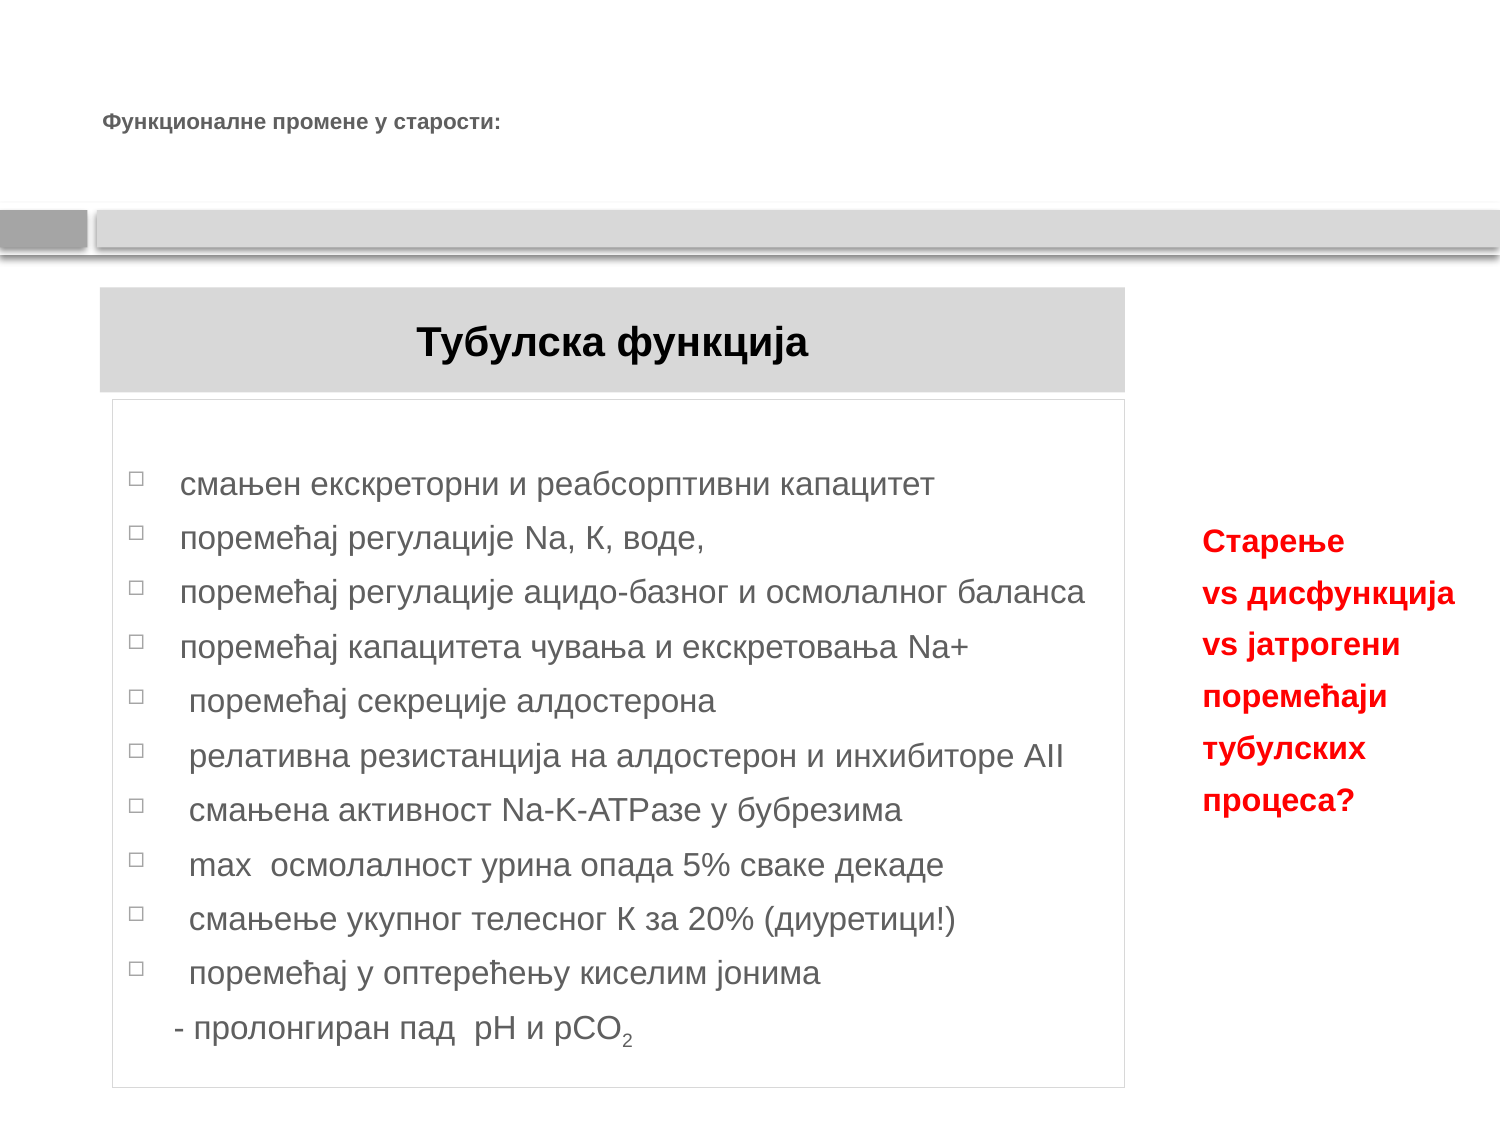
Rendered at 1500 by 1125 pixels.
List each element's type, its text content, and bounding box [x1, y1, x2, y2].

title Функционалне промене у старости: [87, 44, 1425, 188]
list Тубулска функција [99, 287, 1125, 393]
list Старење vs дисфункција vs јатрогени поремећаји тубулских процеса? [1187, 512, 1500, 825]
list смањен екскреторни и реабсорптивни капацитет поремећај регулације Na, К, воде, поремећај регулације ацидо-базног и осмолалног баланса поремећај капацитета чувања и екскретовања Na+ поремећај секреције алдостерона релативна резистанција на алдостерон и инхибиторе AII смањена активност Na-K-ATPазе у бубрезима max осмолалност урина опада 5% сваке декаде смањење укупног телесног К за 20% (диуретици!) поремећај у оптерећењу киселим јонима - пролонгиран пад pH и pCO2 [112, 399, 1125, 1088]
